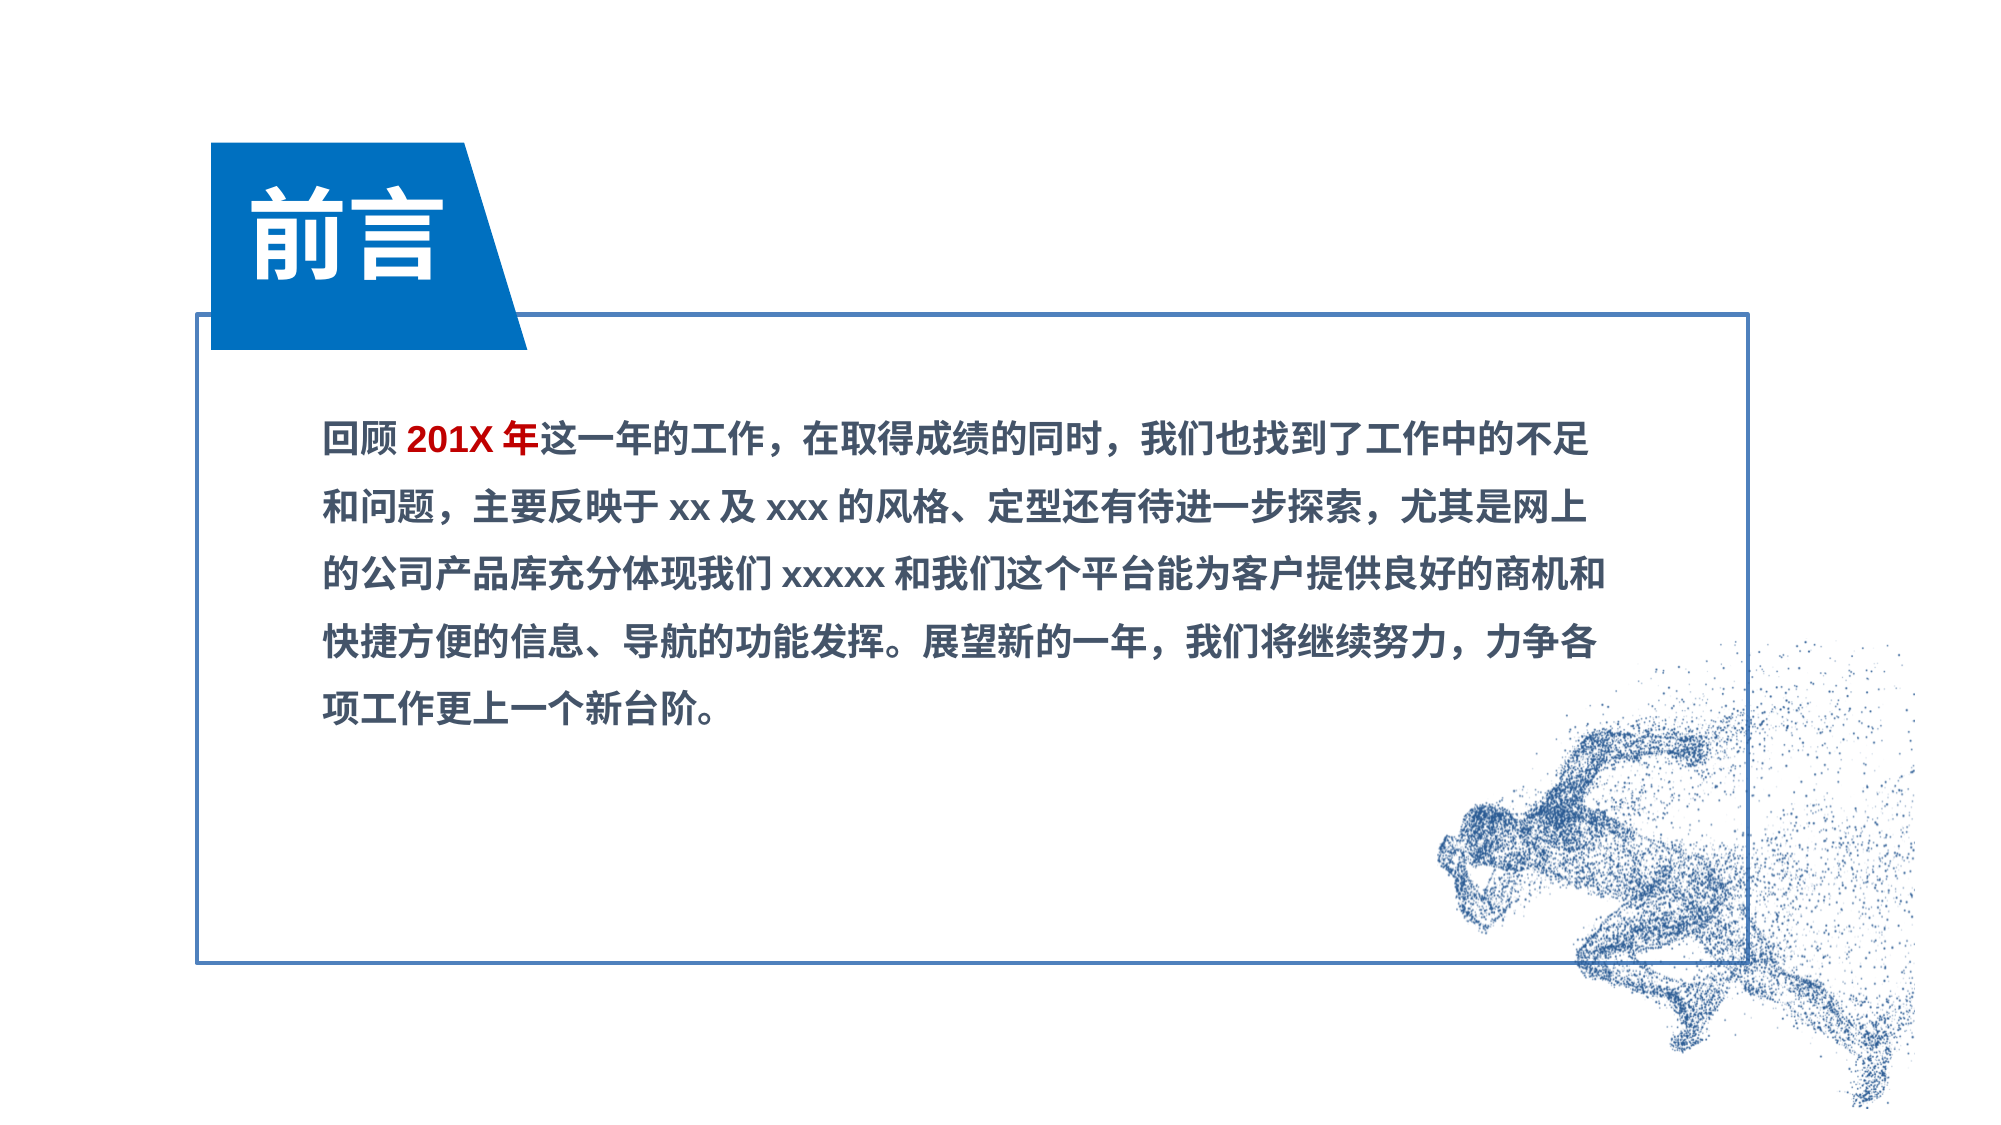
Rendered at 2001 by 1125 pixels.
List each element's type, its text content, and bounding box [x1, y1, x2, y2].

text_box [211, 142, 516, 311]
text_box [196, 314, 1749, 964]
picture [1436, 638, 1915, 1110]
text_box 前言 [232, 164, 481, 300]
